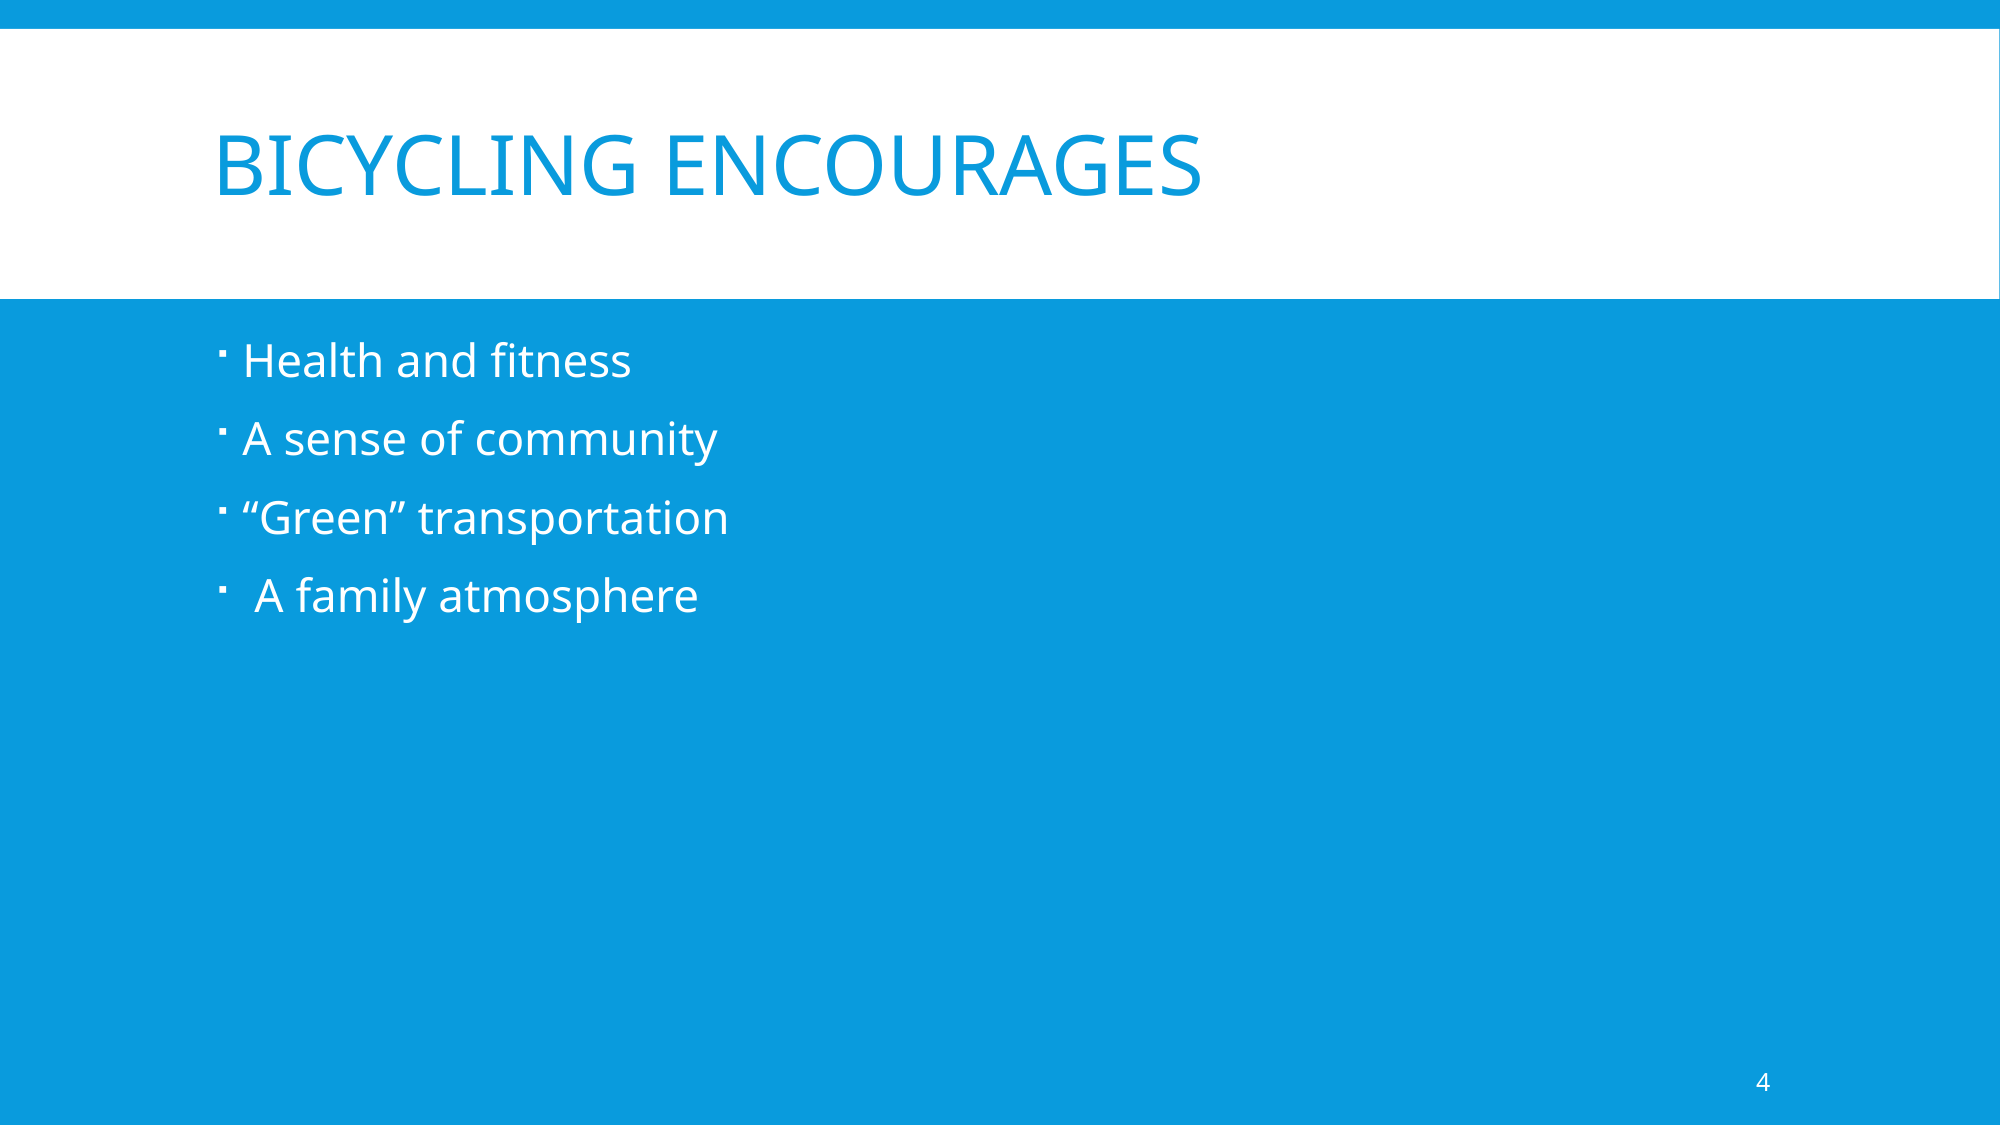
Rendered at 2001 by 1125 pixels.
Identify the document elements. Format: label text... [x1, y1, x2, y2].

title Bicycling encourages [197, 46, 1803, 295]
slide_number 4 [1748, 1053, 1904, 1114]
list Health and fitness A sense of community “Green” transportation A family atmosphere [197, 329, 1803, 1020]
